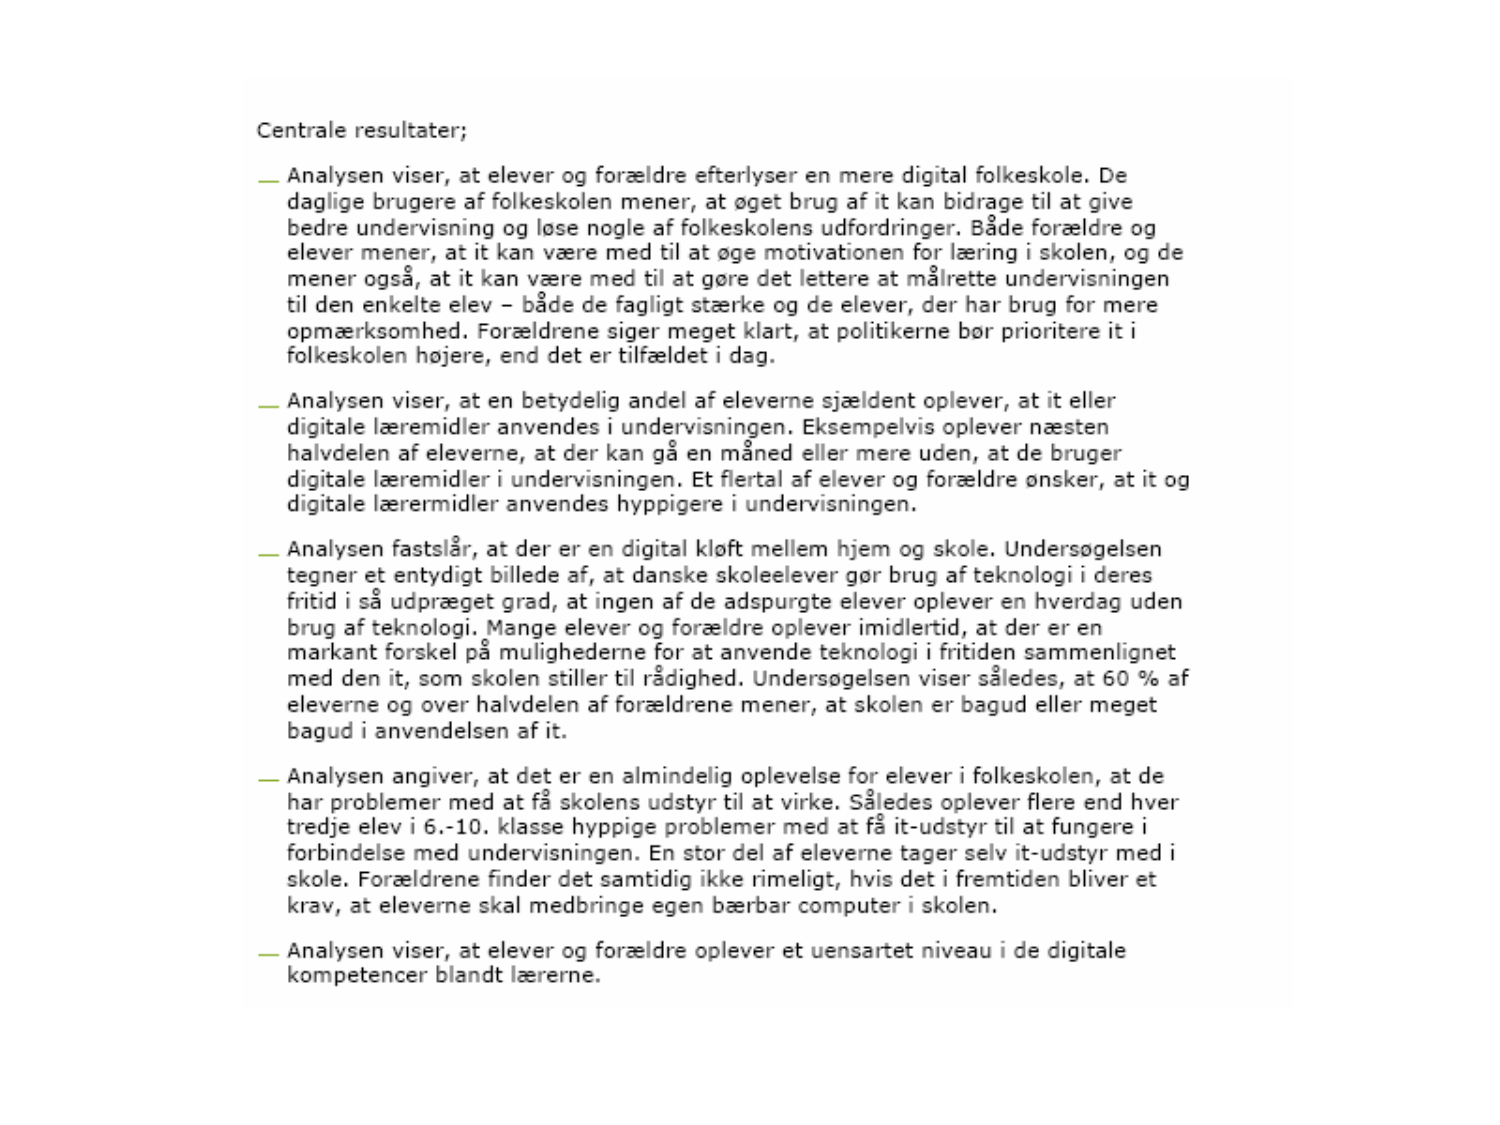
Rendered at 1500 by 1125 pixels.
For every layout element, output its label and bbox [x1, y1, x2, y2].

picture [241, 77, 1295, 1009]
